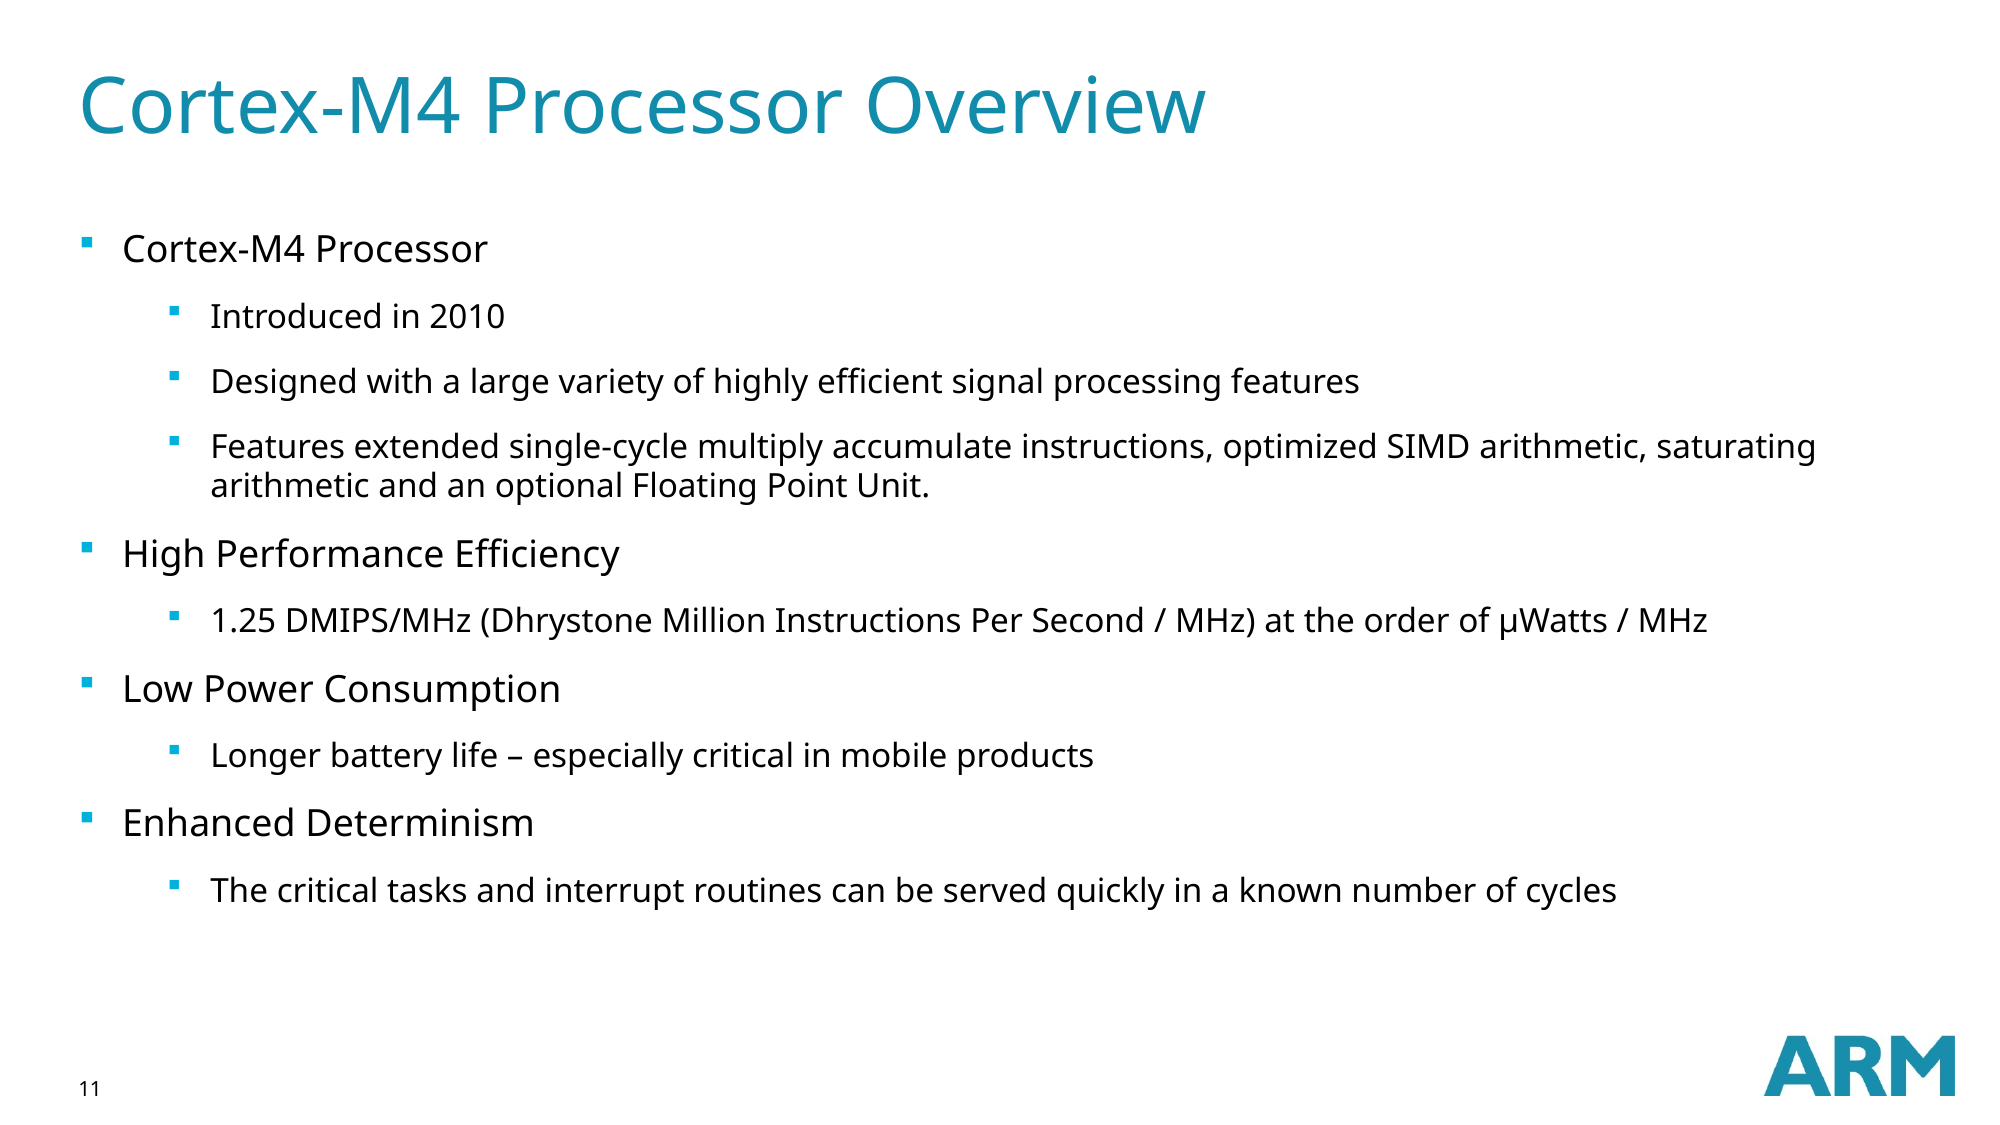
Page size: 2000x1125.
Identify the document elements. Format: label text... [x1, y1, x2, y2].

picture [1763, 1035, 1955, 1096]
list Cortex-M4 Processor Introduced in 2010 Designed with a large variety of highly efficient signal processing features Features extended single-cycle multiply accumulate instructions, optimized SIMD arithmetic, saturating arithmetic and an optional Floating Point Unit. High Performance Efficiency 1.25 DMIPS/MHz (Dhrystone Million Instructions Per Second / MHz) at the order of µWatts / MHz Low Power Consumption Longer battery life – especially critical in mobile products Enhanced Determinism The critical tasks and interrupt routines can be served quickly in a known number of cycles [78, 224, 1909, 993]
title Cortex-M4 Processor Overview [78, 55, 1910, 150]
